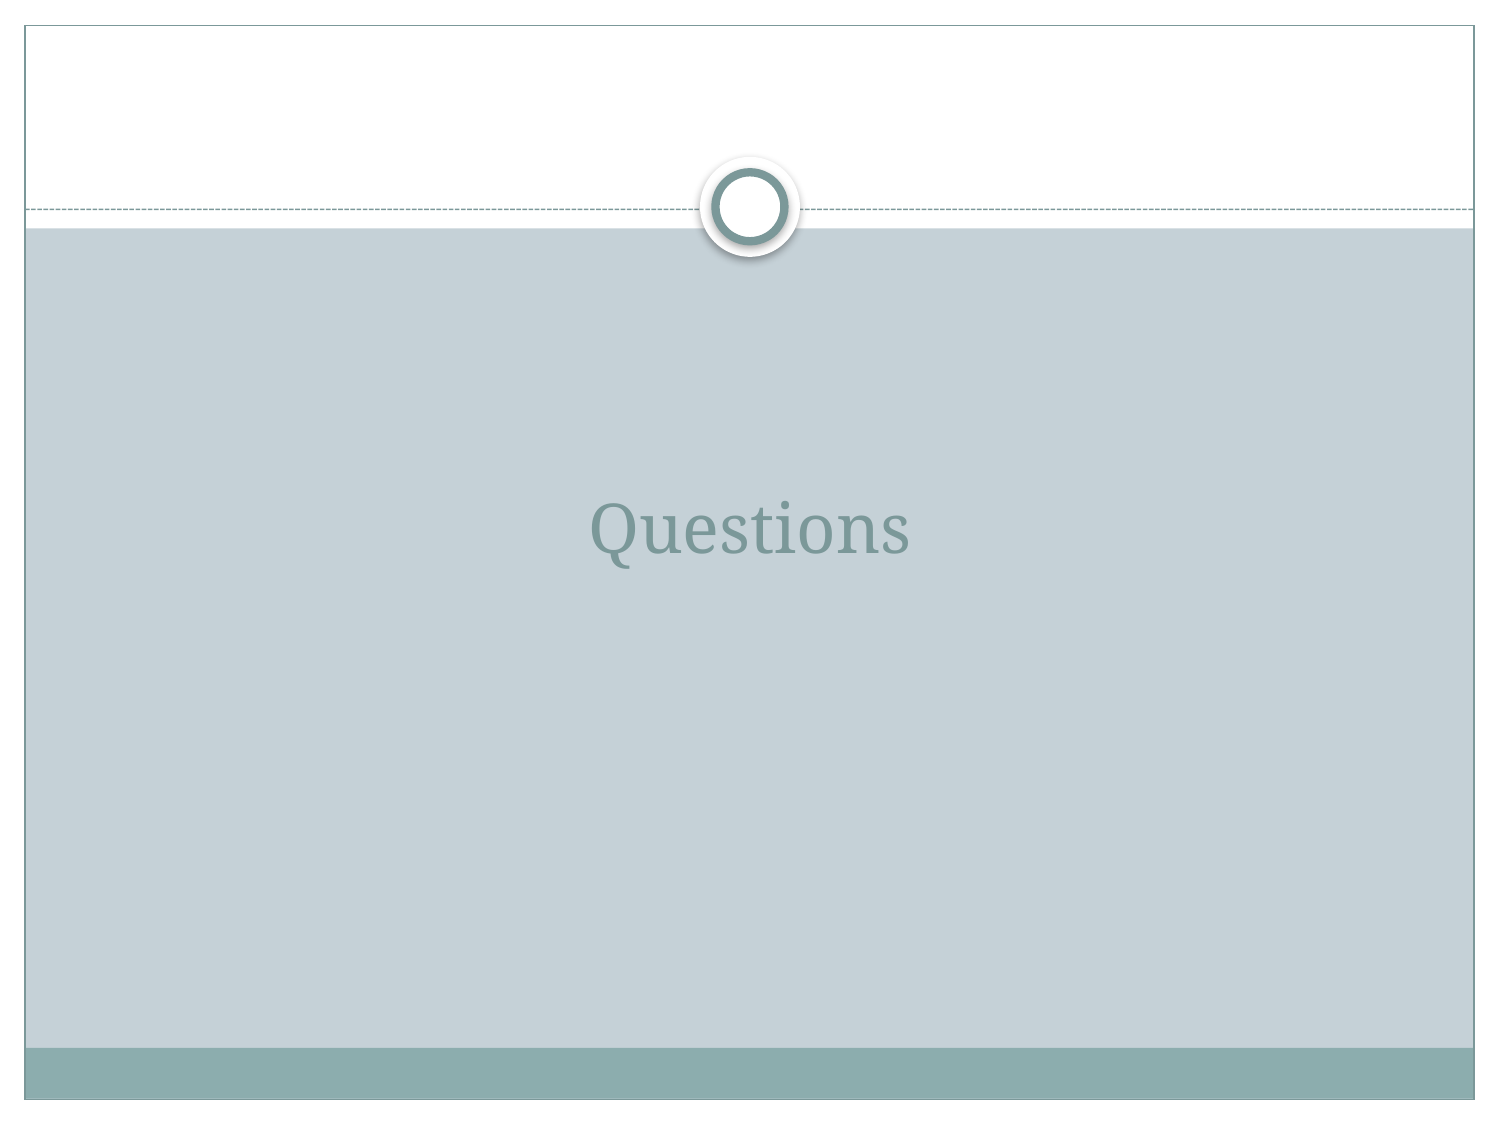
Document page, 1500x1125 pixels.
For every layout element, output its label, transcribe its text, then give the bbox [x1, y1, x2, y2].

title Questions [50, 450, 1450, 575]
